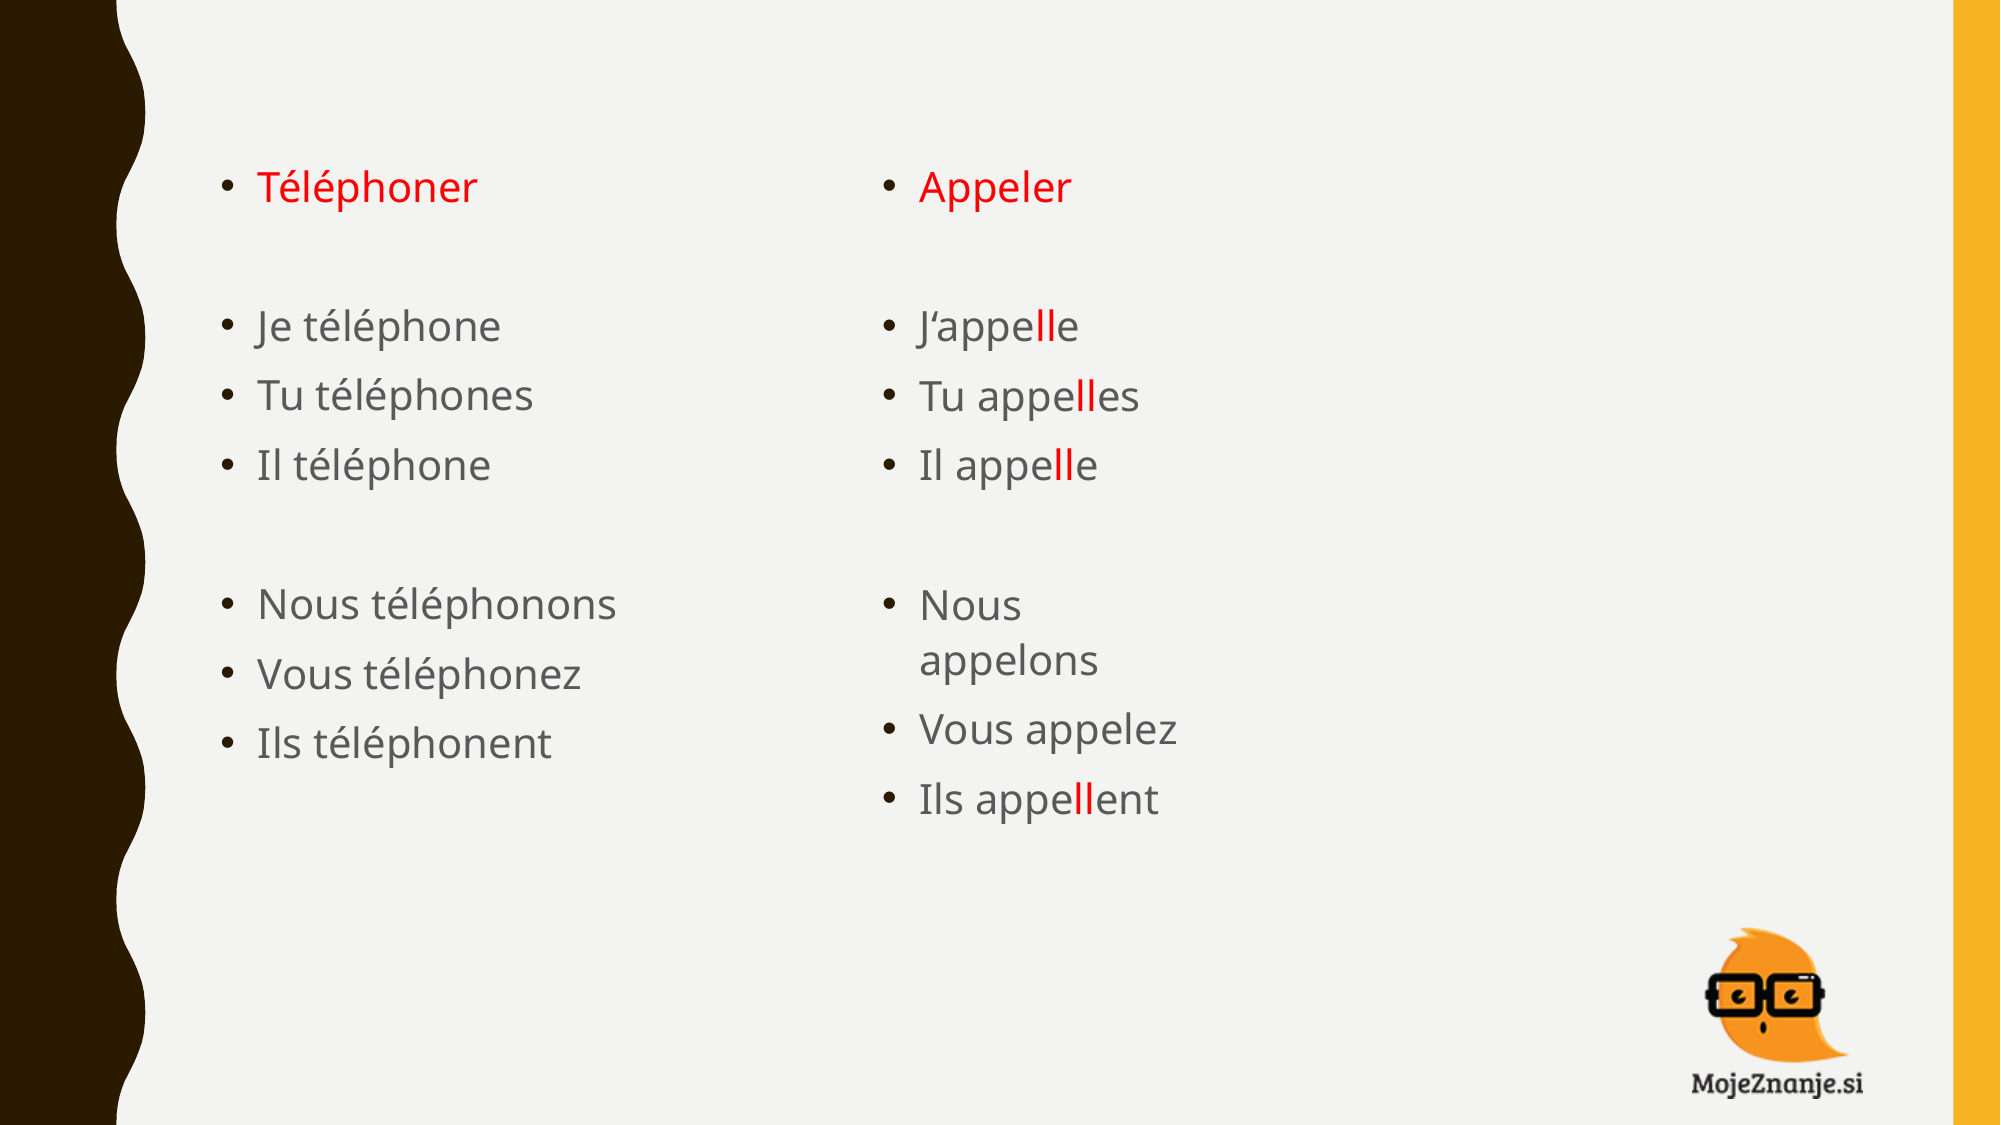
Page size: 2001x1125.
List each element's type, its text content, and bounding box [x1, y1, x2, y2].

list Téléphoner Je téléphone Tu téléphones Il téléphone Nous téléphonons Vous téléphonez Ils téléphonent [205, 147, 698, 965]
picture [1692, 926, 1863, 1099]
text_box Appeler J‘appelle Tu appelles Il appelle Nous appelons Vous appelez Ils appellent [867, 147, 1214, 957]
